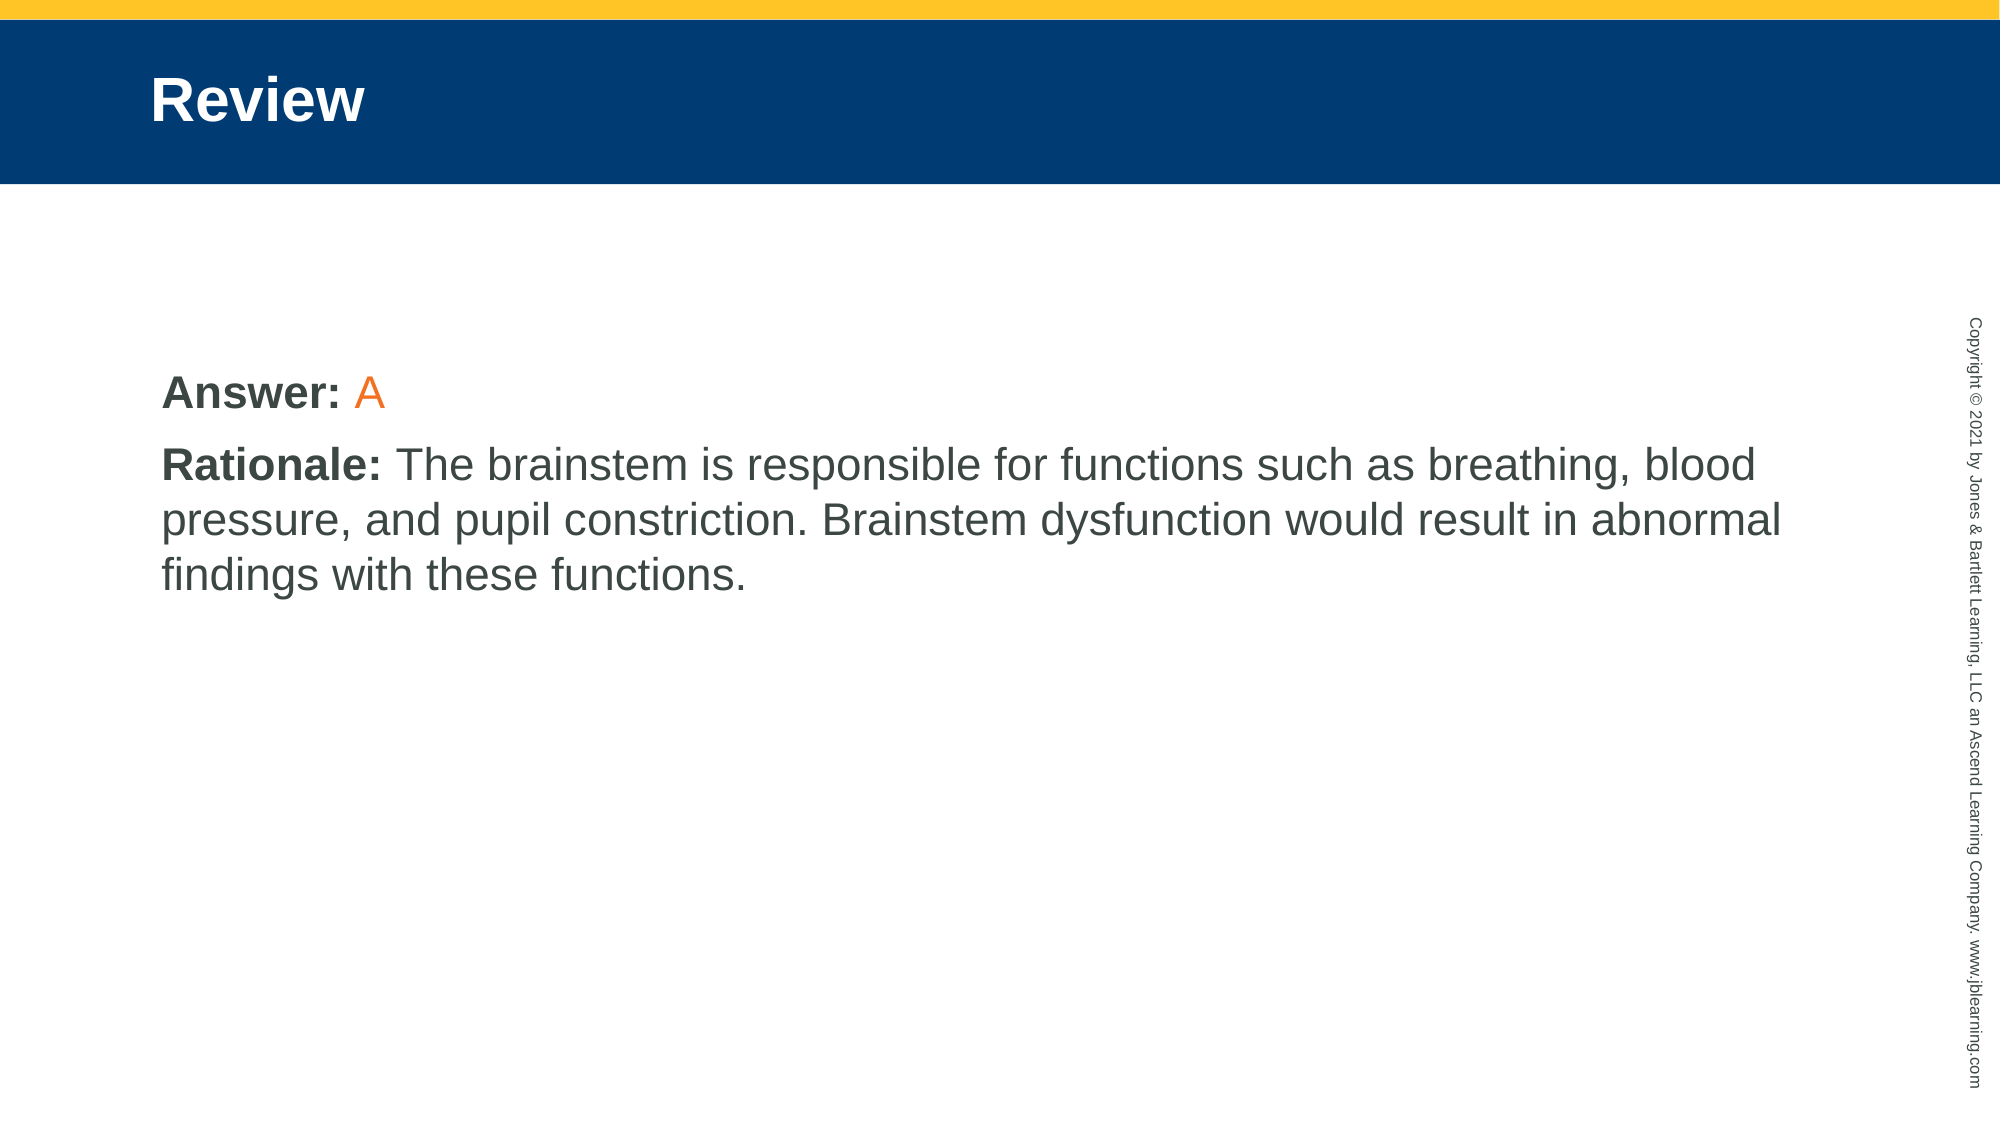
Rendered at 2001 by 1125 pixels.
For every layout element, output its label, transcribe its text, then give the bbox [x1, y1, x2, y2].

list Answer: A Rationale: The brainstem is responsible for functions such as breathing, blood pressure, and pupil constriction. Brainstem dysfunction would result in abnormal findings with these functions. [146, 361, 1859, 1016]
title Review [0, 19, 2000, 185]
